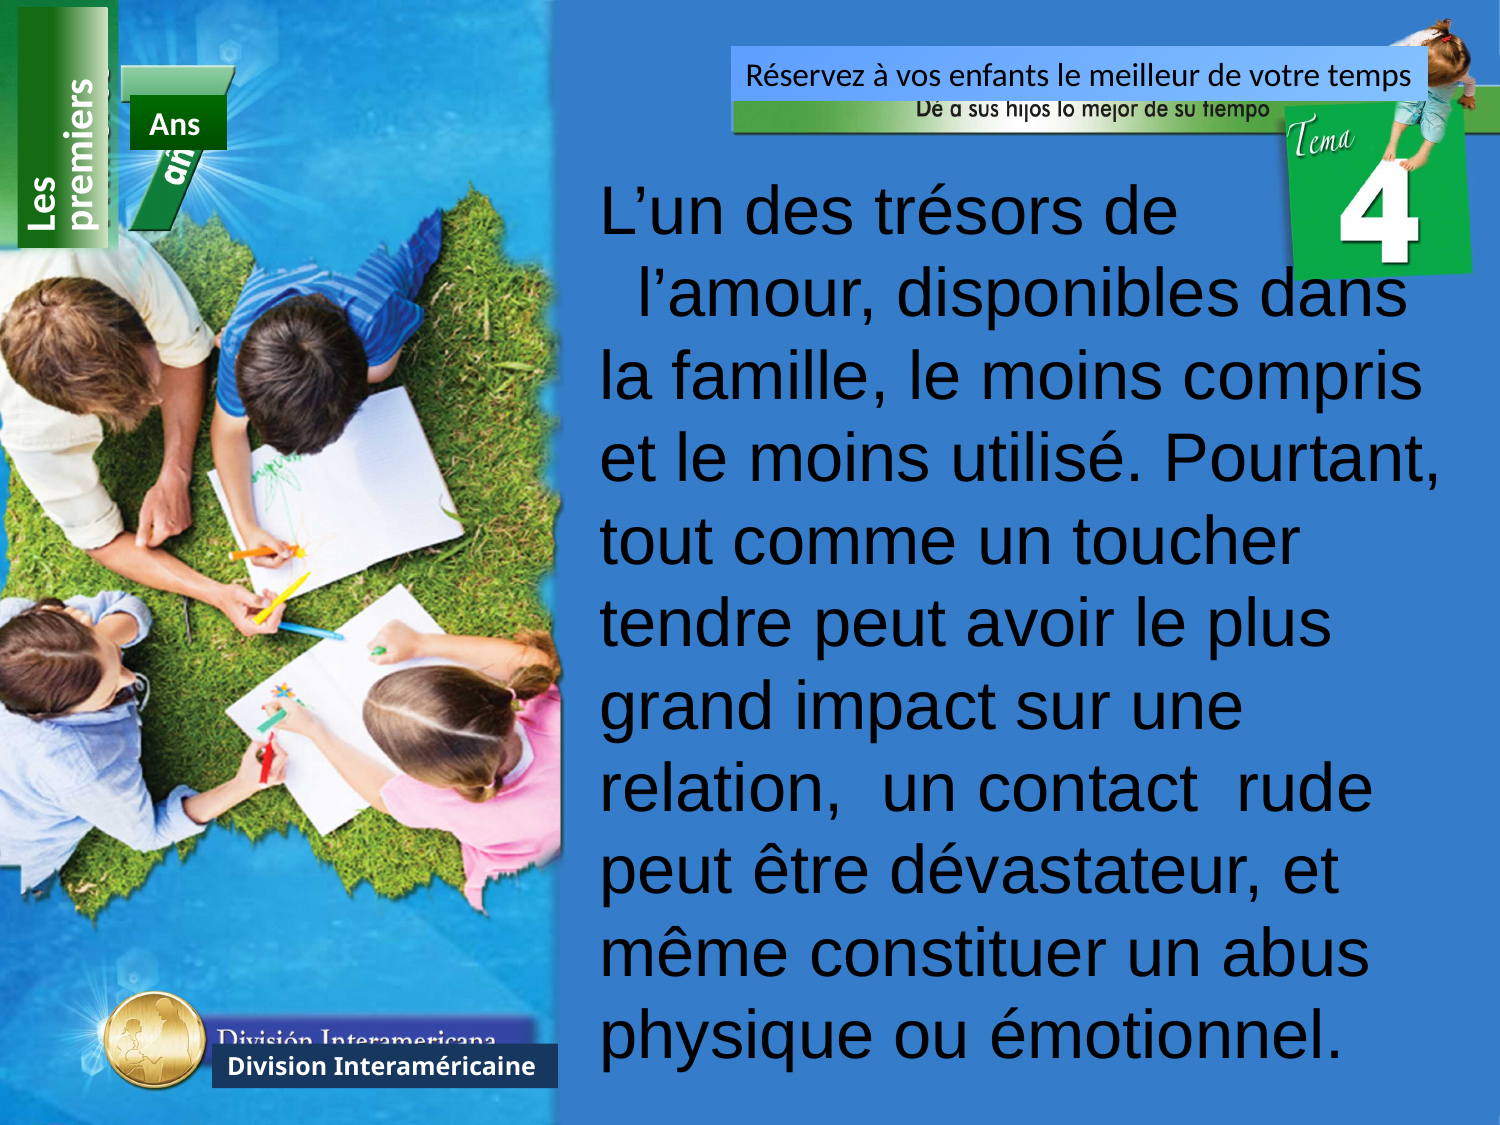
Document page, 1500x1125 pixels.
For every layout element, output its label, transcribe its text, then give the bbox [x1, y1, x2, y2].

text_box Ans [130, 95, 227, 150]
text_box Réservez à vos enfants le meilleur de votre temps [730, 46, 1428, 101]
text_box L’un des trésors de l’amour, disponibles dans la famille, le moins compris et le moins utilisé. Pourtant, tout comme un toucher tendre peut avoir le plus grand impact sur une relation, un contact rude peut être dévastateur, et même constituer un abus physique ou émotionnel. [584, 158, 1471, 1080]
picture [0, 0, 1500, 1125]
text_box Division Interaméricaine [212, 1043, 558, 1089]
text_box Les premiers [17, 7, 108, 248]
